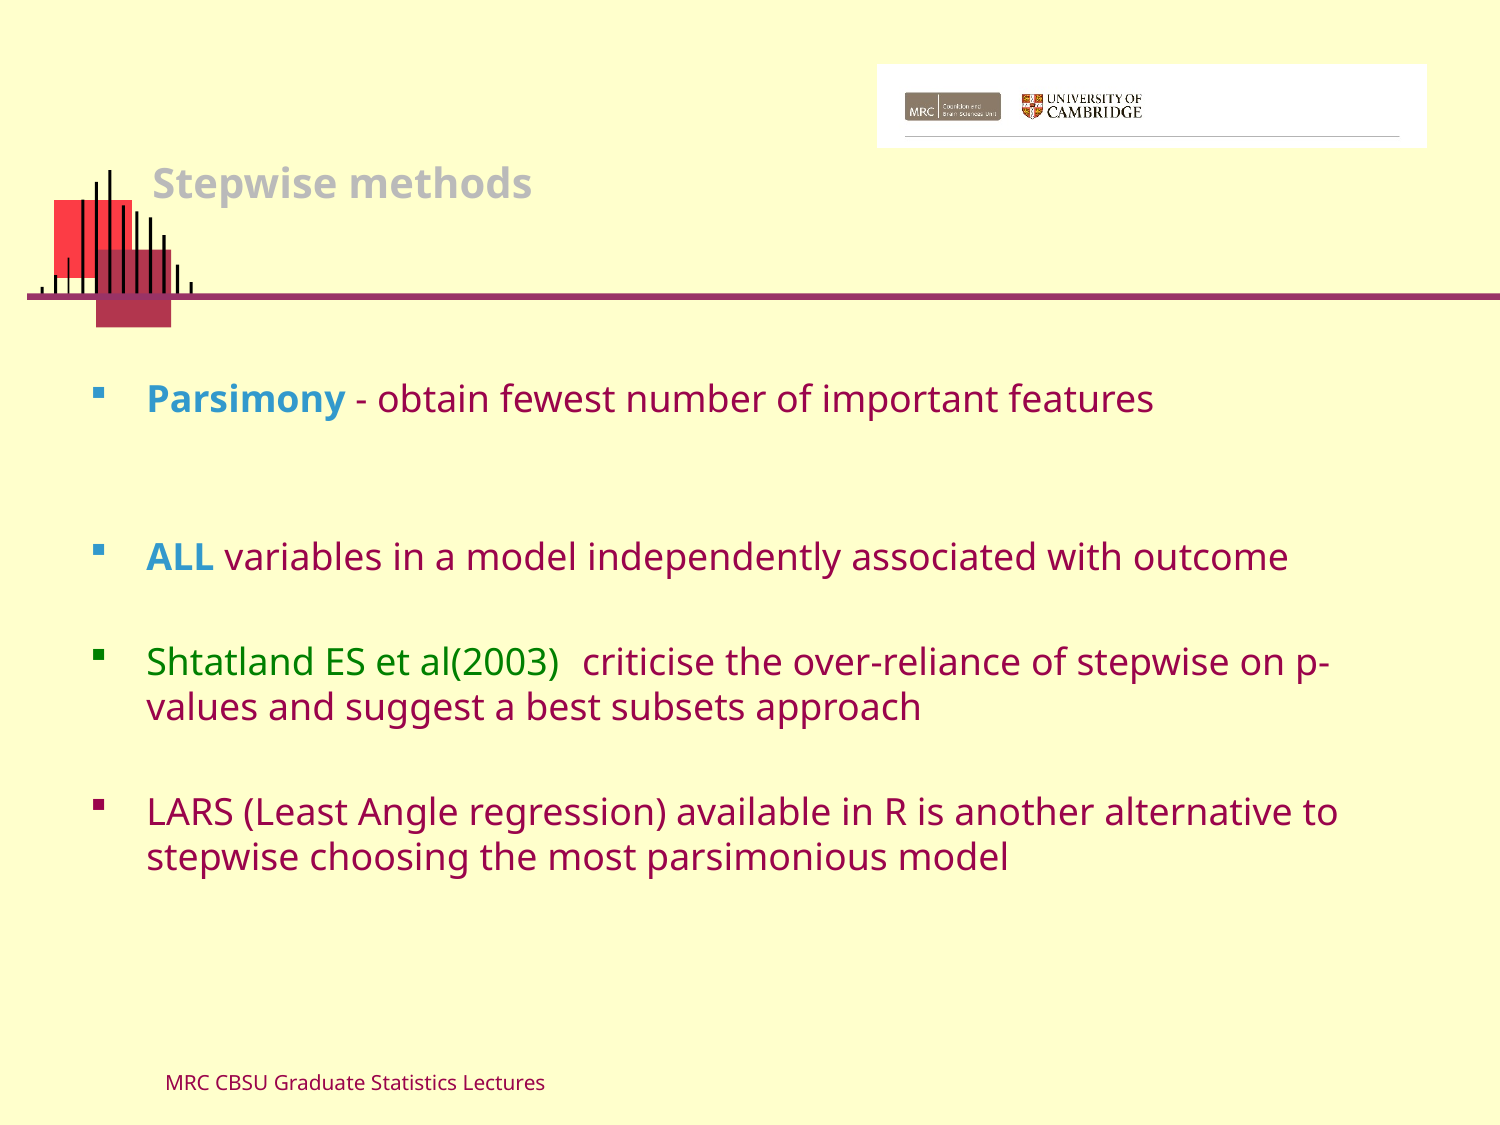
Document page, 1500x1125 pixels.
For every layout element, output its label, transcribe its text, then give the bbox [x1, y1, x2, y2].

picture [877, 64, 1427, 148]
list Parsimony - obtain fewest number of important features ALL variables in a model independently associated with outcome Shtatland ES et al(2003) criticise the over-reliance of stepwise on p-values and suggest a best subsets approach LARS (Least Angle regression) available in R is another alternative to stepwise choosing the most parsimonious model [75, 262, 1425, 1038]
footer MRC CBSU Graduate Statistics Lectures [149, 1062, 988, 1101]
title Stepwise methods [137, 137, 988, 233]
